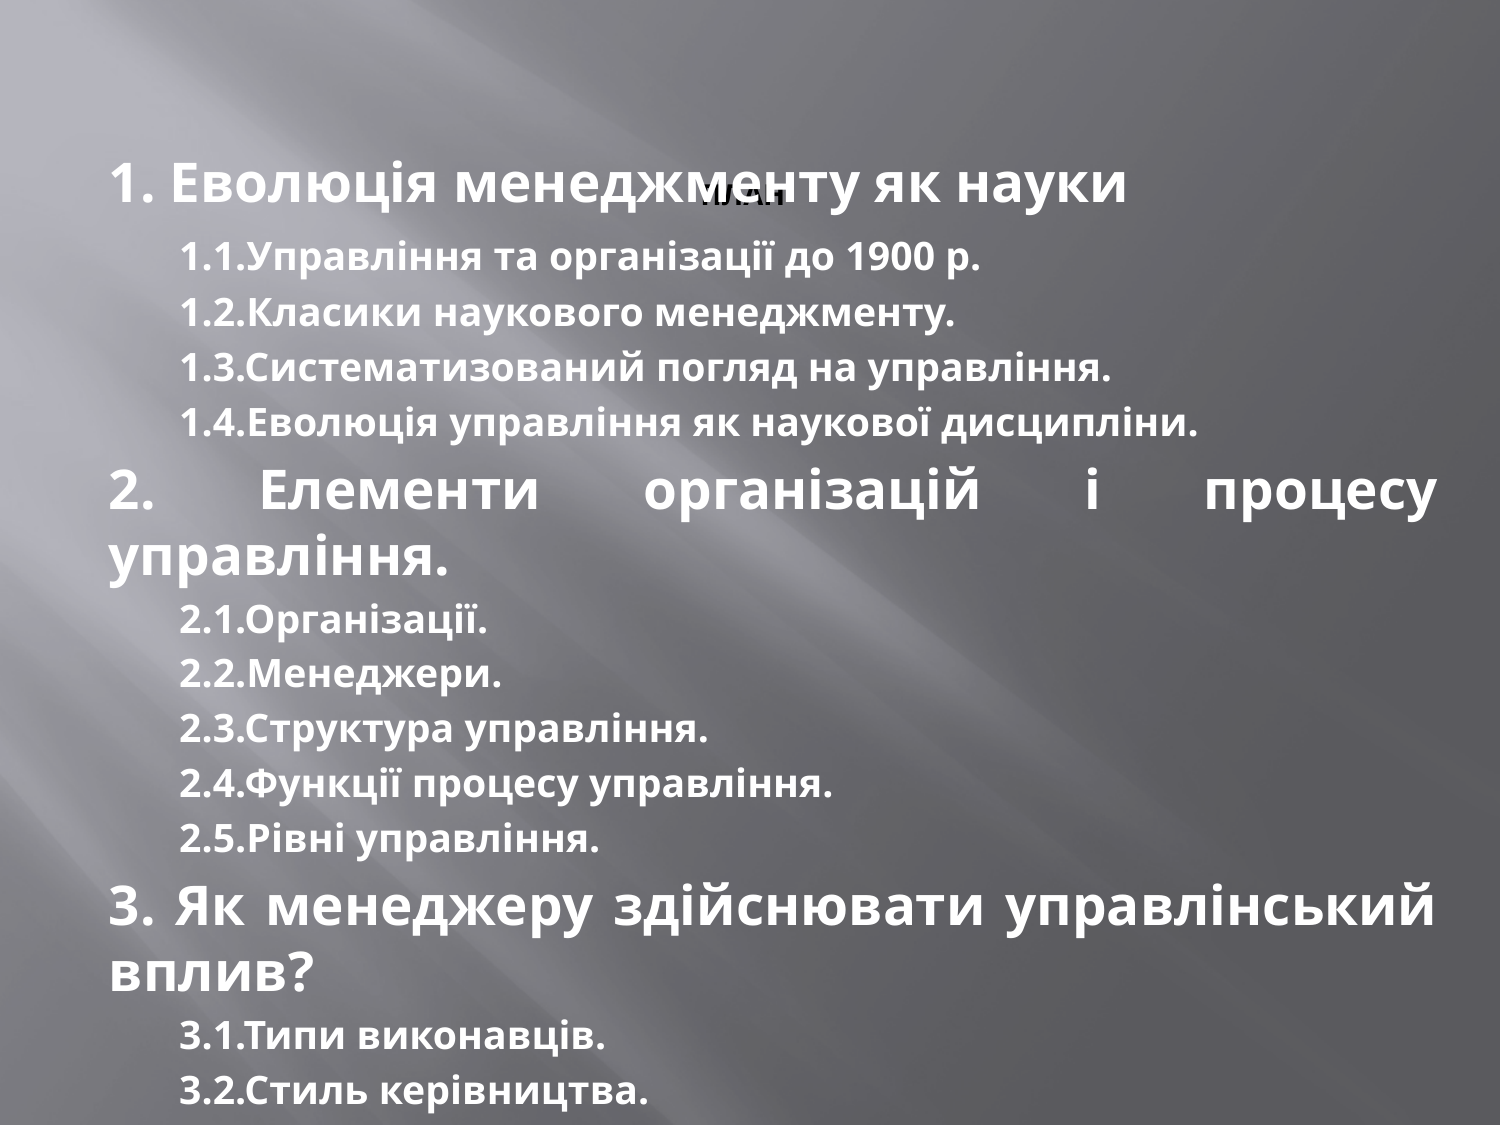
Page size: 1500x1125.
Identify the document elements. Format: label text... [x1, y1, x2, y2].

subtitle 1. Еволюція менеджменту як науки 1.1.Управління та організації до 1900 р. 1.2.Класики наукового менеджменту. 1.3.Систематизований погляд на управління. 1.4.Еволюція управління як наукової дисципліни. 2. Елементи організацій і процесу управління. 2.1.Організації. 2.2.Менеджери. 2.3.Структура управління. 2.4.Функції процесу управління. 2.5.Рівні управління. 3. Як менеджеру здійснювати управлінський вплив? 3.1.Типи виконавців. 3.2.Стиль керівництва. [93, 140, 1454, 1125]
